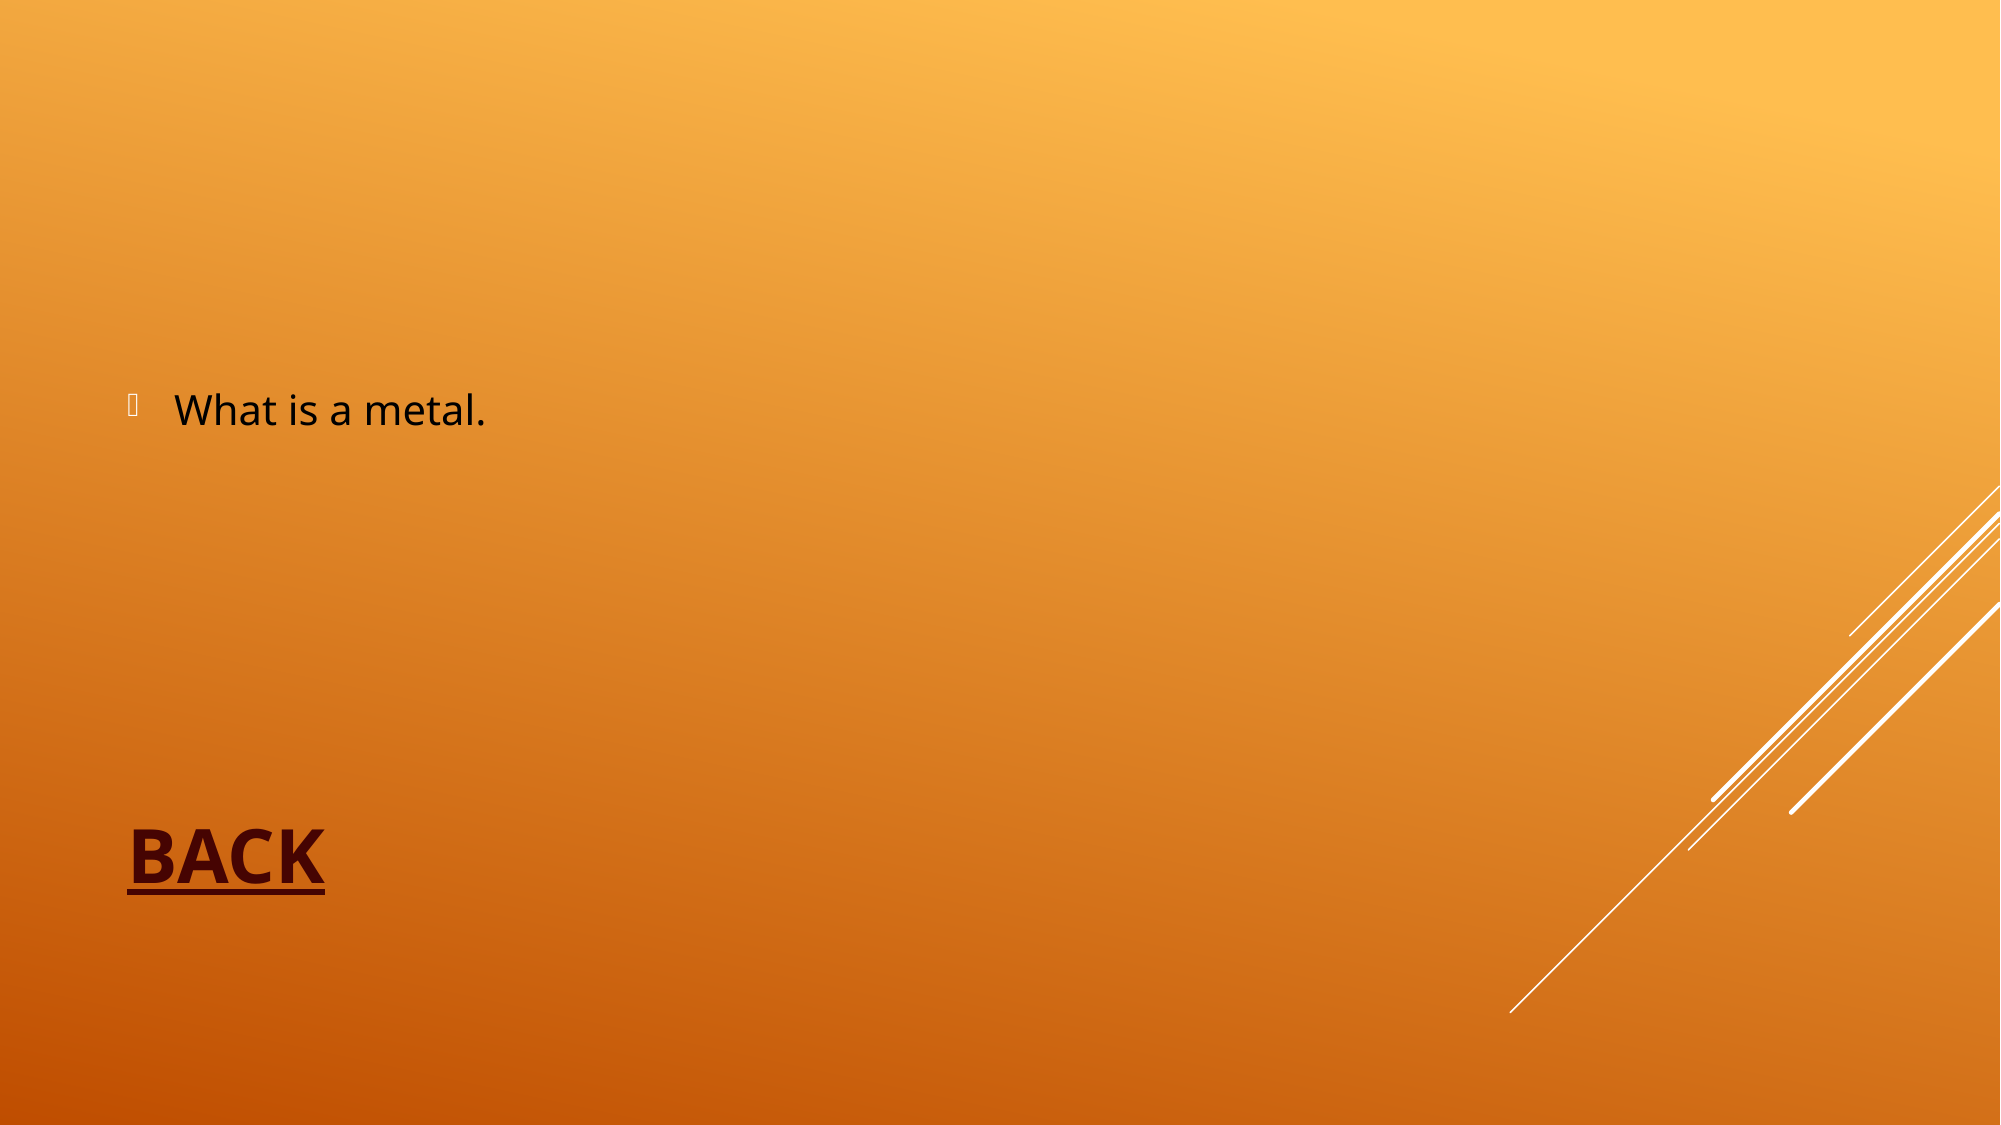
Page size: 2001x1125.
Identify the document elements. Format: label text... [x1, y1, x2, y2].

list What is a metal. [112, 112, 1513, 706]
title Back [112, 736, 1513, 984]
